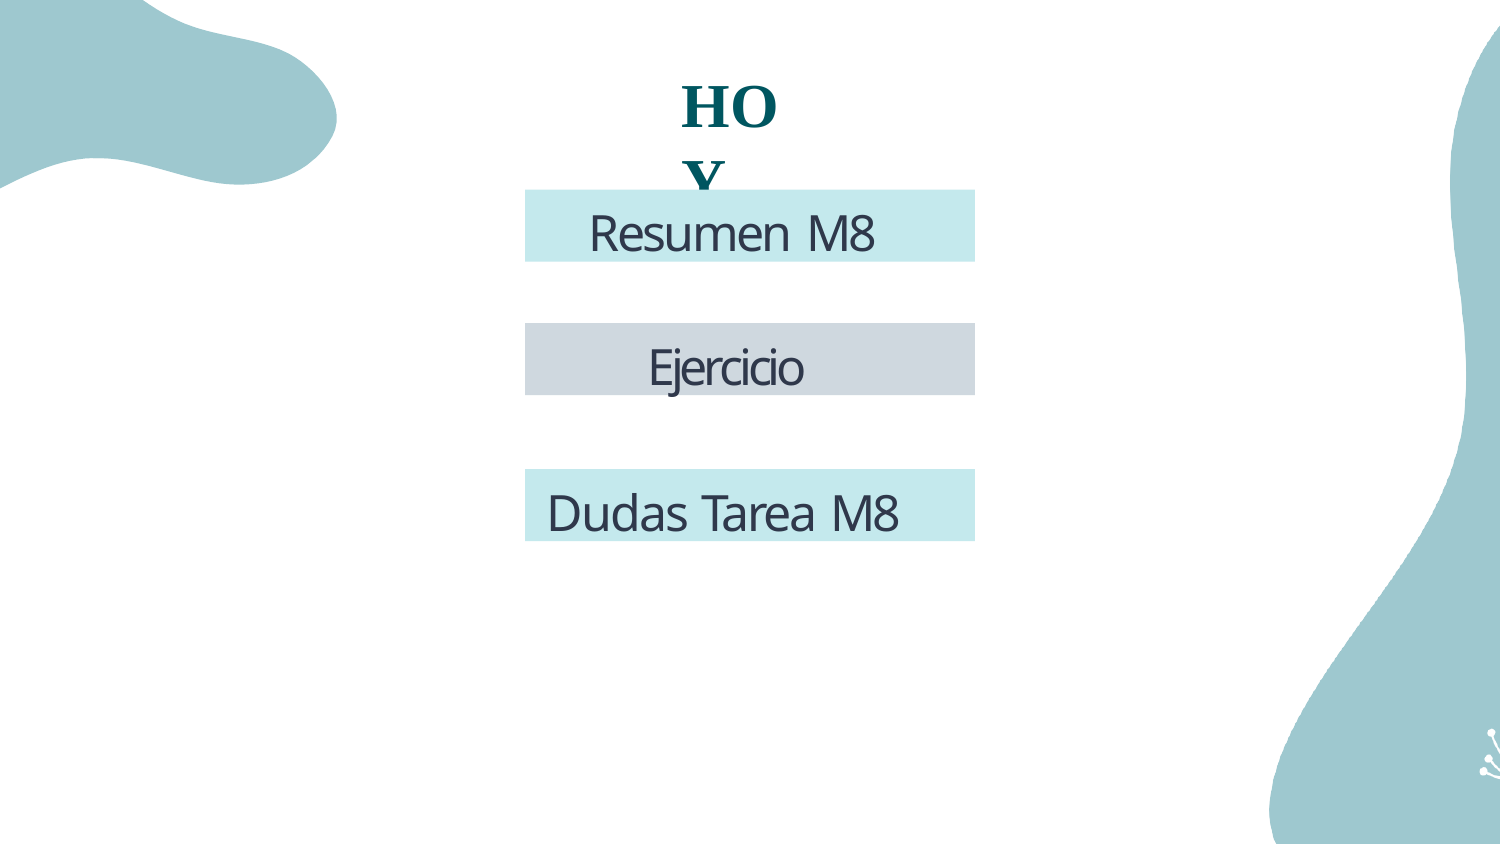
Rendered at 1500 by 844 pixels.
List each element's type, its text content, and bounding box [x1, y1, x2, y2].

text_box Ejercicio [525, 323, 975, 396]
text_box Dudas Tarea M8 [525, 469, 975, 542]
text_box Resumen M8 [525, 189, 975, 262]
text_box [1269, 24, 1500, 844]
title HOY [679, 63, 821, 189]
text_box [0, 0, 337, 189]
